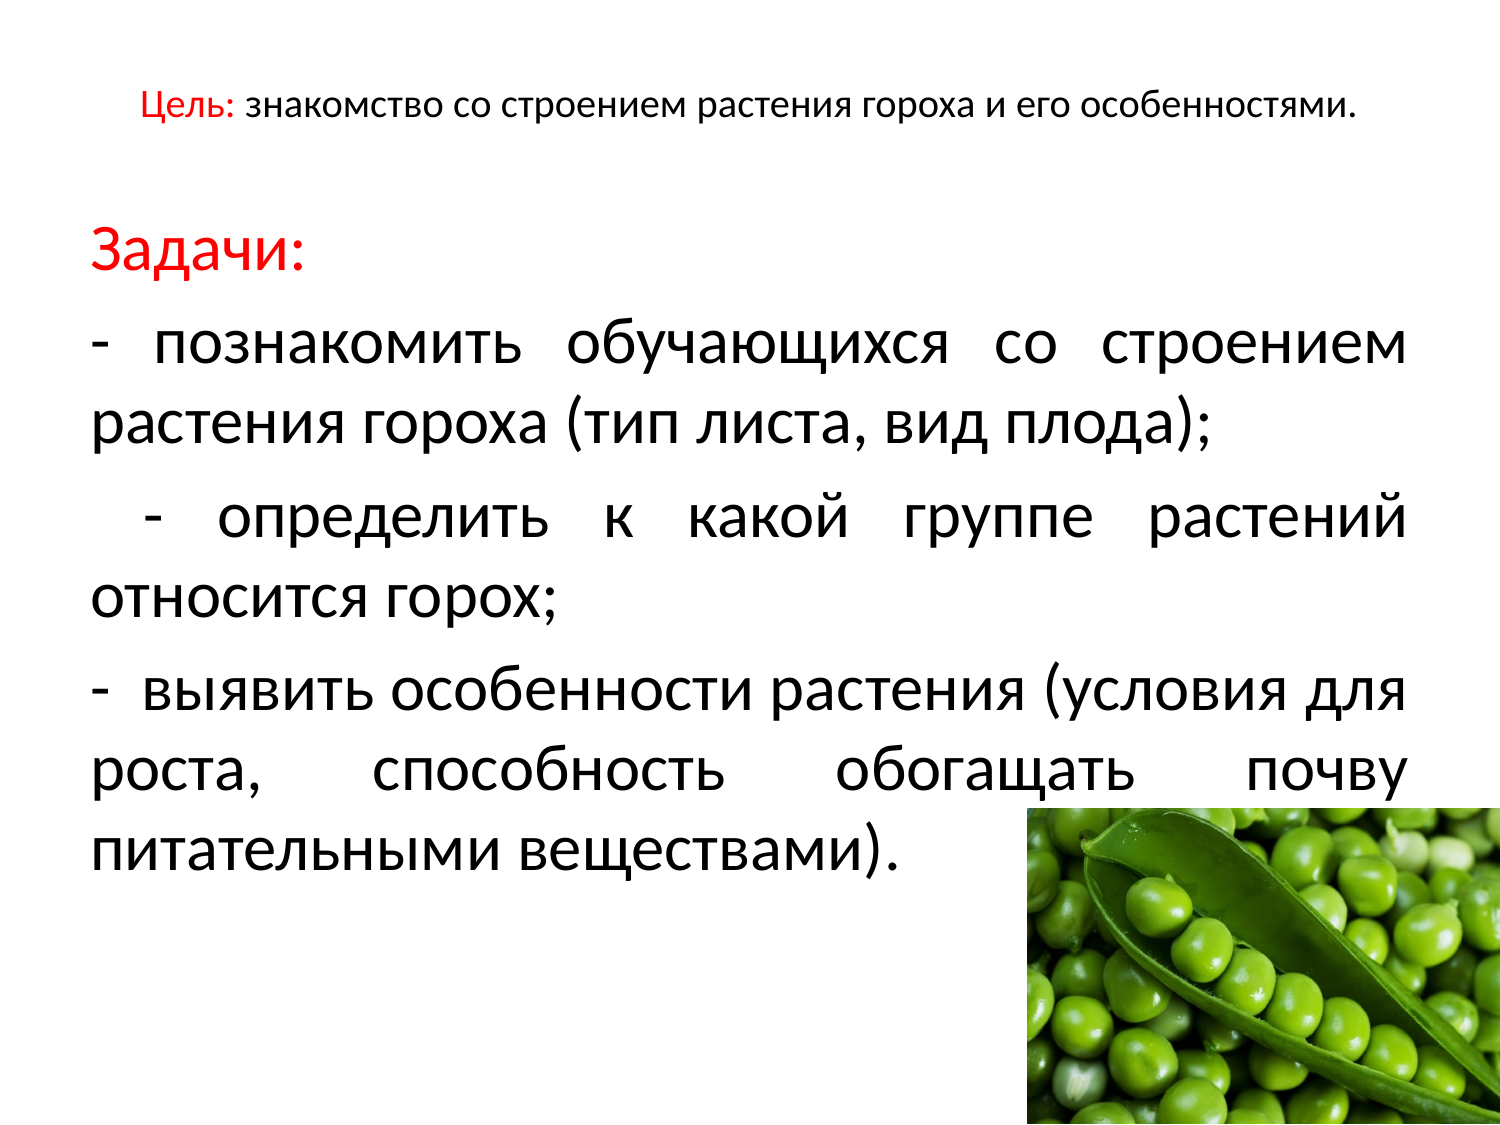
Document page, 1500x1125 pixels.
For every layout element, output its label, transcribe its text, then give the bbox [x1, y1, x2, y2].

picture [1027, 808, 1500, 1125]
title Цель: знакомство со строением растения гороха и его особенностями. [75, 19, 1425, 185]
list Задачи: - познакомить обучающихся со строением растения гороха (тип листа, вид плода); - определить к какой группе растений относится горох; - выявить особенности растения (условия для роста, способность обогащать почву питательными веществами). [75, 196, 1425, 1005]
